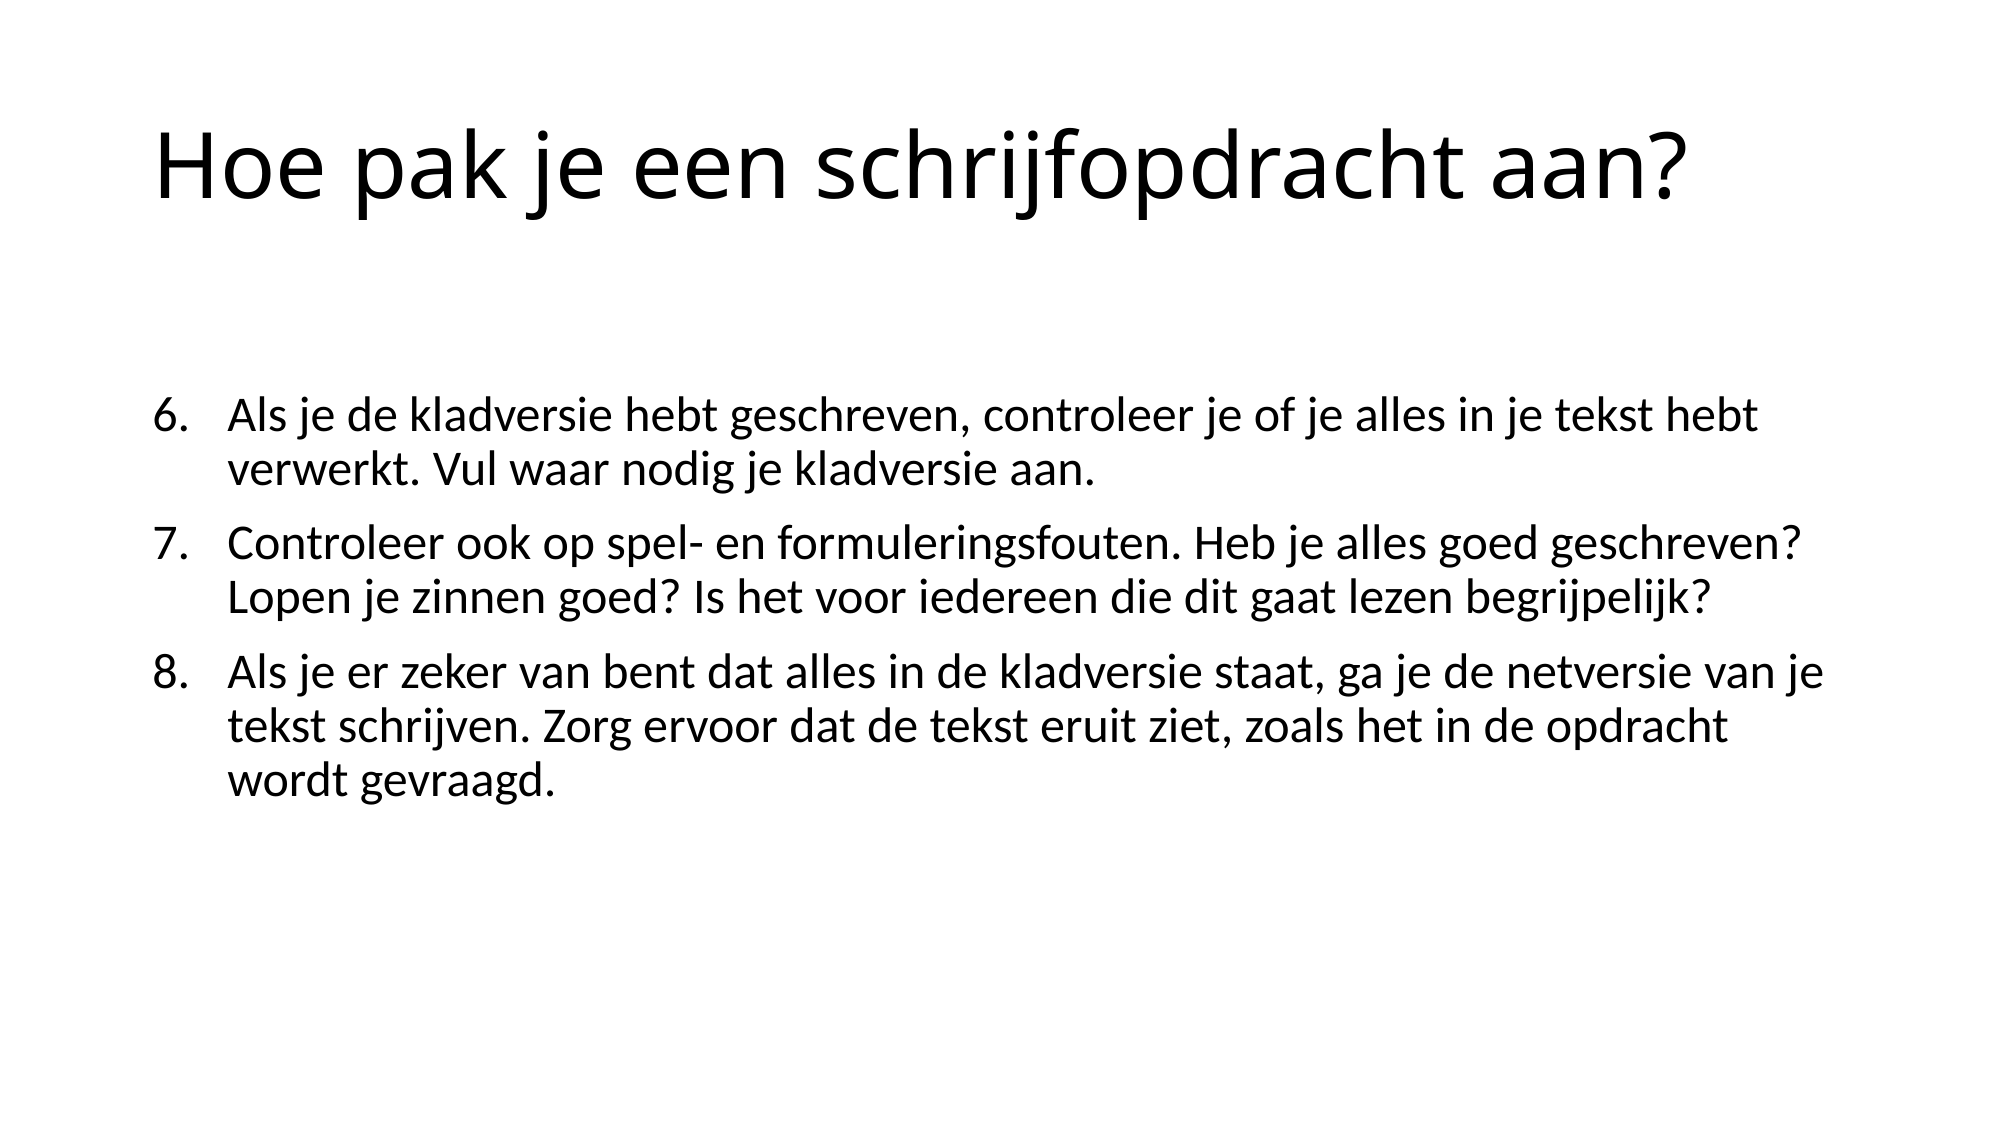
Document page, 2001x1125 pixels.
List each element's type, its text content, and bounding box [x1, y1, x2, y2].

list Als je de kladversie hebt geschreven, controleer je of je alles in je tekst hebt verwerkt. Vul waar nodig je kladversie aan. Controleer ook op spel- en formuleringsfouten. Heb je alles goed geschreven? Lopen je zinnen goed? Is het voor iedereen die dit gaat lezen begrijpelijk? Als je er zeker van bent dat alles in de kladversie staat, ga je de netversie van je tekst schrijven. Zorg ervoor dat de tekst eruit ziet, zoals het in de opdracht wordt gevraagd. [137, 299, 1863, 1014]
title Hoe pak je een schrijfopdracht aan? [137, 59, 1863, 278]
